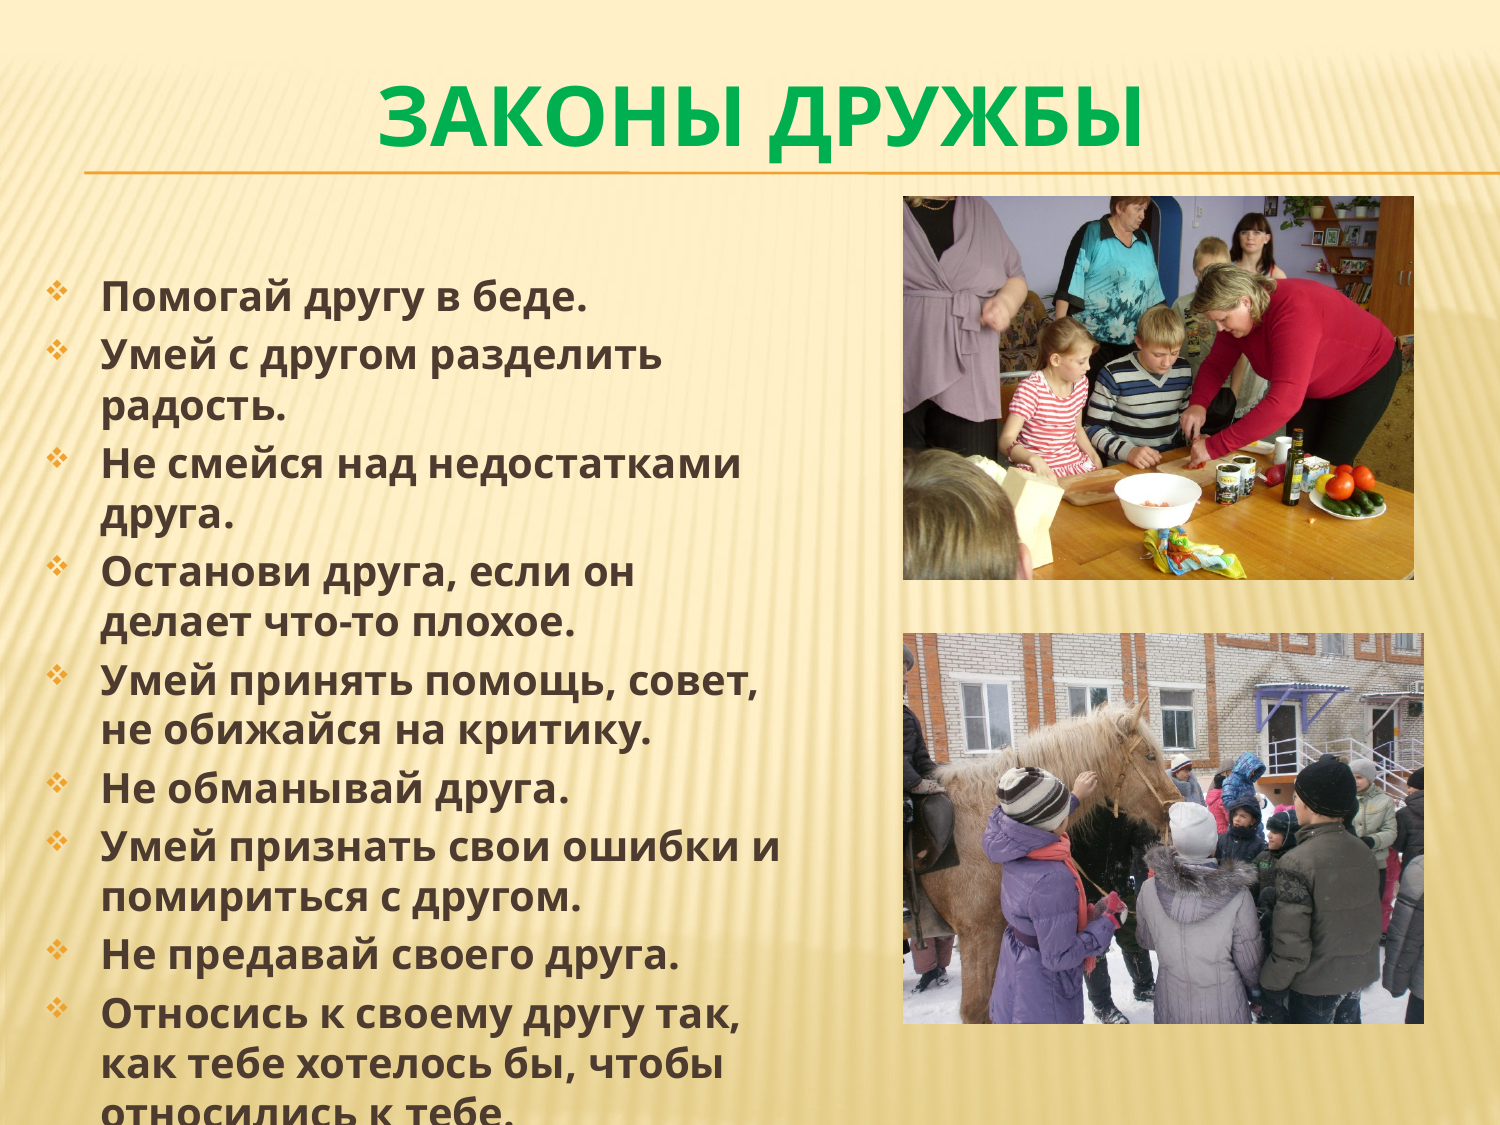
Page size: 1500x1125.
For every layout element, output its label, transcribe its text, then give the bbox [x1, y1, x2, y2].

picture [903, 633, 1424, 1024]
title Законы дружбы [49, 42, 1475, 185]
list Помогай другу в беде. Умей с другом разделить радость. Не смейся над недостатками друга. Останови друга, если он делает что-то плохое. Умей принять помощь, совет, не обижайся на критику. Не обманывай друга. Умей признать свои ошибки и помириться с другом. Не предавай своего друга. Относись к своему другу так, как тебе хотелось бы, чтобы относились к тебе. [29, 262, 798, 1059]
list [903, 195, 1415, 580]
